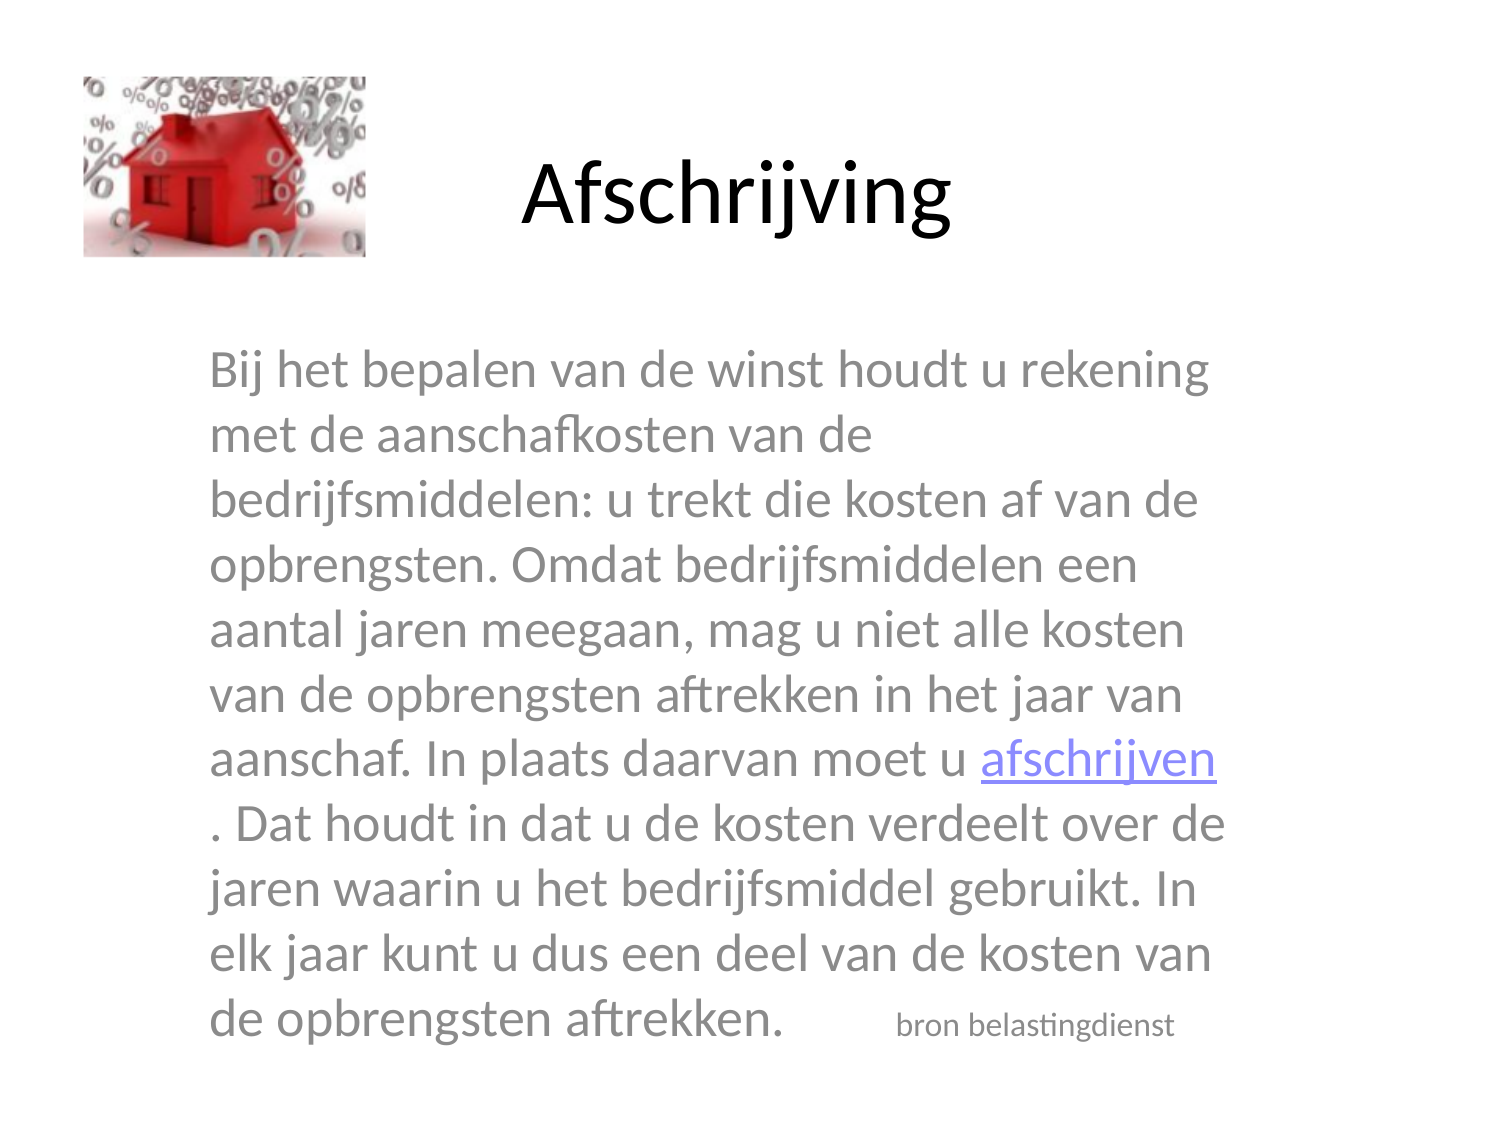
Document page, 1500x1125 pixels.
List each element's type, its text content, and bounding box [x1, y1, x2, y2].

picture [76, 66, 373, 262]
subtitle Bij het bepalen van de winst houdt u rekening met de aanschafkosten van de bedrijfsmiddelen: u trekt die kosten af van de opbrengsten. Omdat bedrijfsmiddelen een aantal jaren meegaan, mag u niet alle kosten van de opbrengsten aftrekken in het jaar van aanschaf. In plaats daarvan moet u afschrijven. Dat houdt in dat u de kosten verdeelt over de jaren waarin u het bedrijfsmiddel gebruikt. In elk jaar kunt u dus een deel van de kosten van de opbrengsten aftrekken. bron belastingdienst [194, 326, 1245, 1071]
title Afschrijving [100, 66, 1376, 308]
